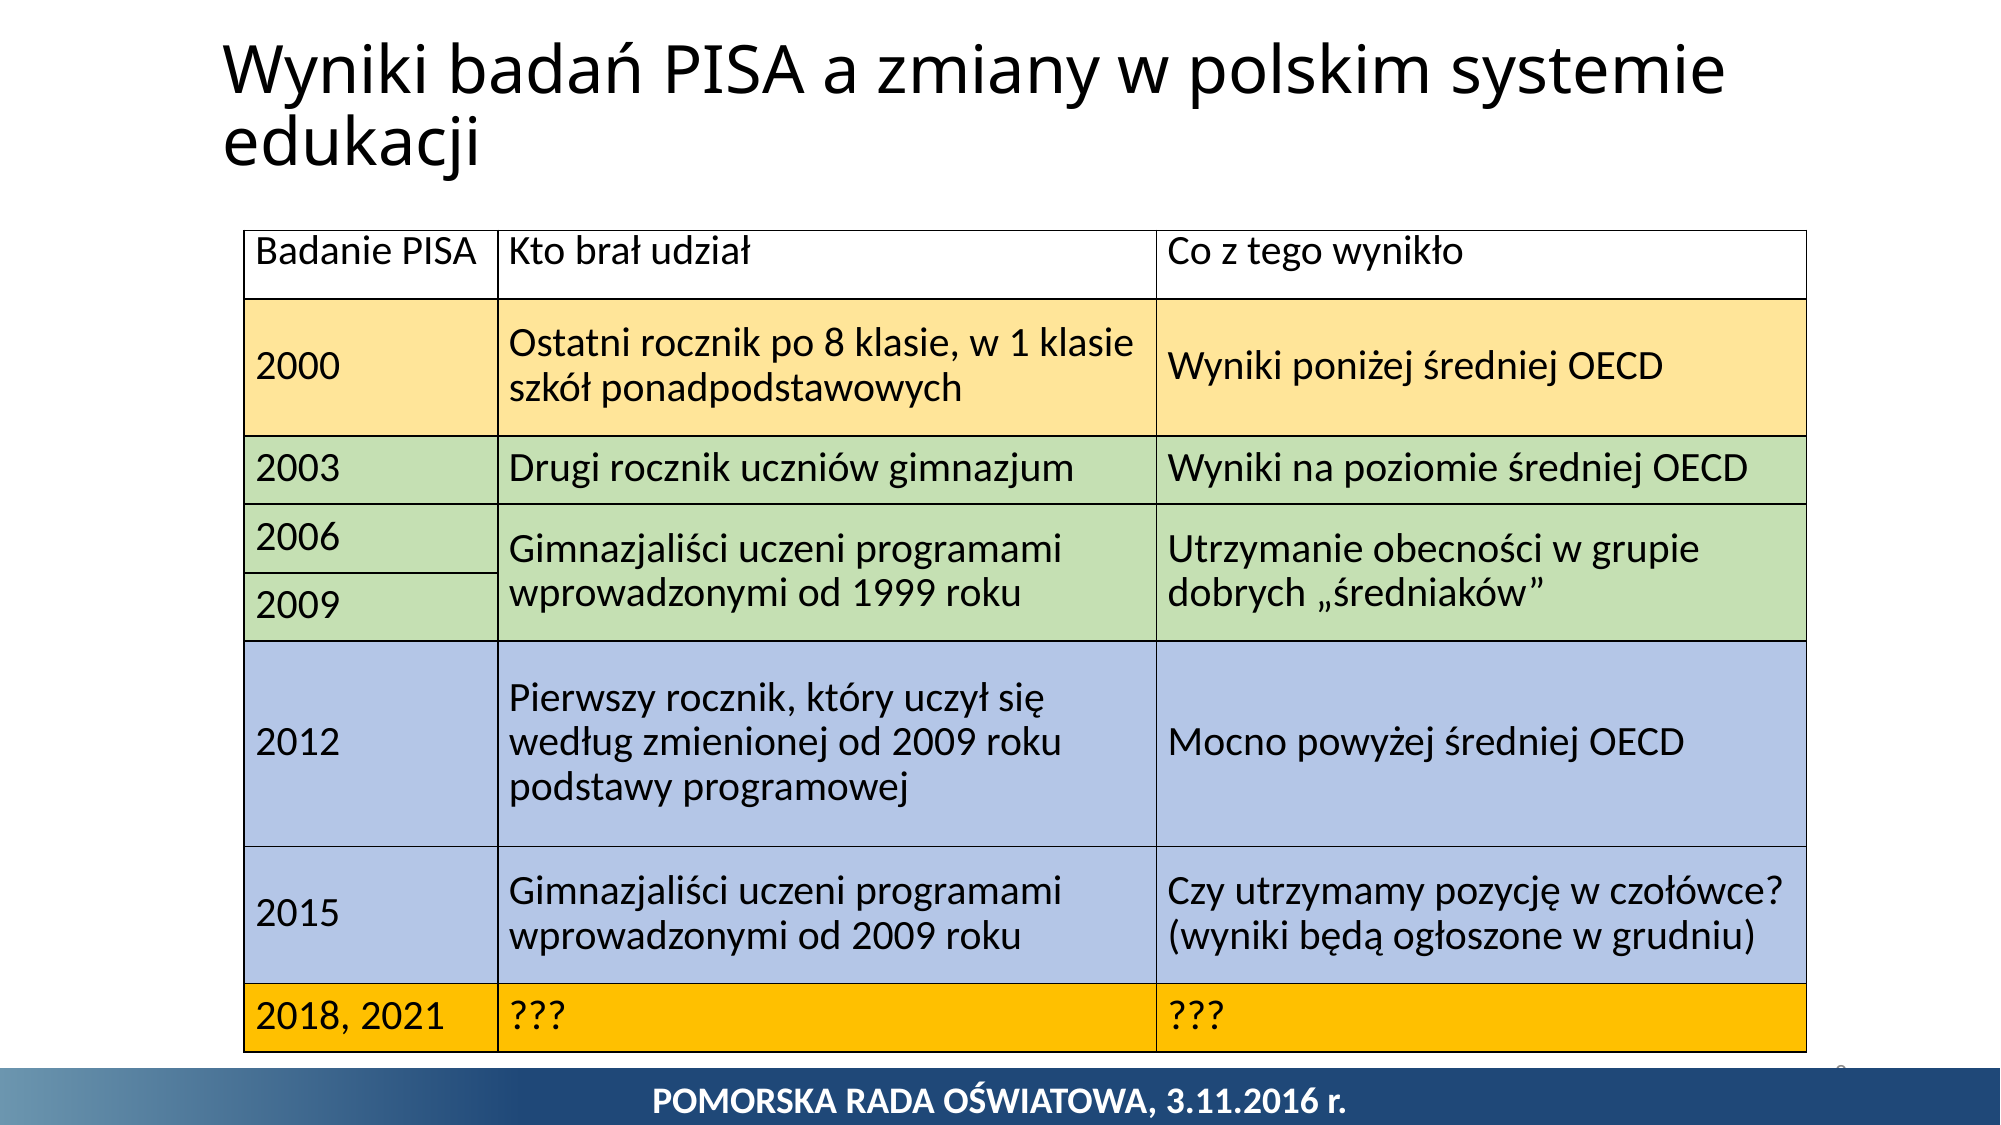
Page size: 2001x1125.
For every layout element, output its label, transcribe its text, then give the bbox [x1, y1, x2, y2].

table_cell Ostatni rocznik po 8 klasie, w 1 klasie szkół ponadpodstawowych [499, 300, 1156, 435]
table_cell ??? [1157, 984, 1806, 1051]
table_cell 2015 [245, 847, 497, 983]
table_cell Pierwszy rocznik, który uczył się według zmienionej od 2009 roku podstawy programowej [499, 642, 1156, 846]
slide_number 8 [1412, 1042, 1863, 1068]
table_cell Gimnazjaliści uczeni programami wprowadzonymi od 1999 roku [499, 505, 1156, 640]
table_cell Wyniki na poziomie średniej OECD [1157, 437, 1806, 503]
table_header Kto brał udział [499, 231, 1156, 298]
table_cell Utrzymanie obecności w grupie dobrych „średniaków” [1157, 505, 1806, 640]
title Wyniki badań PISA a zmiany w polskim systemie edukacji [207, 22, 1814, 193]
table_header Badanie PISA [245, 231, 497, 298]
table_header Co z tego wynikło [1157, 231, 1806, 298]
table_cell Mocno powyżej średniej OECD [1157, 642, 1806, 846]
table_cell Drugi rocznik uczniów gimnazjum [499, 437, 1156, 503]
table_cell ??? [499, 984, 1156, 1051]
table_cell Czy utrzymamy pozycję w czołówce? (wyniki będą ogłoszone w grudniu) [1157, 847, 1806, 983]
table_cell 2009 [245, 574, 497, 640]
table_cell 2000 [245, 300, 497, 435]
table_cell Wyniki poniżej średniej OECD [1157, 300, 1806, 435]
text_box POMORSKA RADA OŚWIATOWA, 3.11.2016 r. [0, 1068, 2000, 1125]
table_cell 2003 [245, 437, 497, 503]
table_cell 2018, 2021 [245, 984, 497, 1051]
table_cell 2012 [245, 642, 497, 846]
table_cell Gimnazjaliści uczeni programami wprowadzonymi od 2009 roku [499, 847, 1156, 983]
table_cell 2006 [245, 505, 497, 572]
